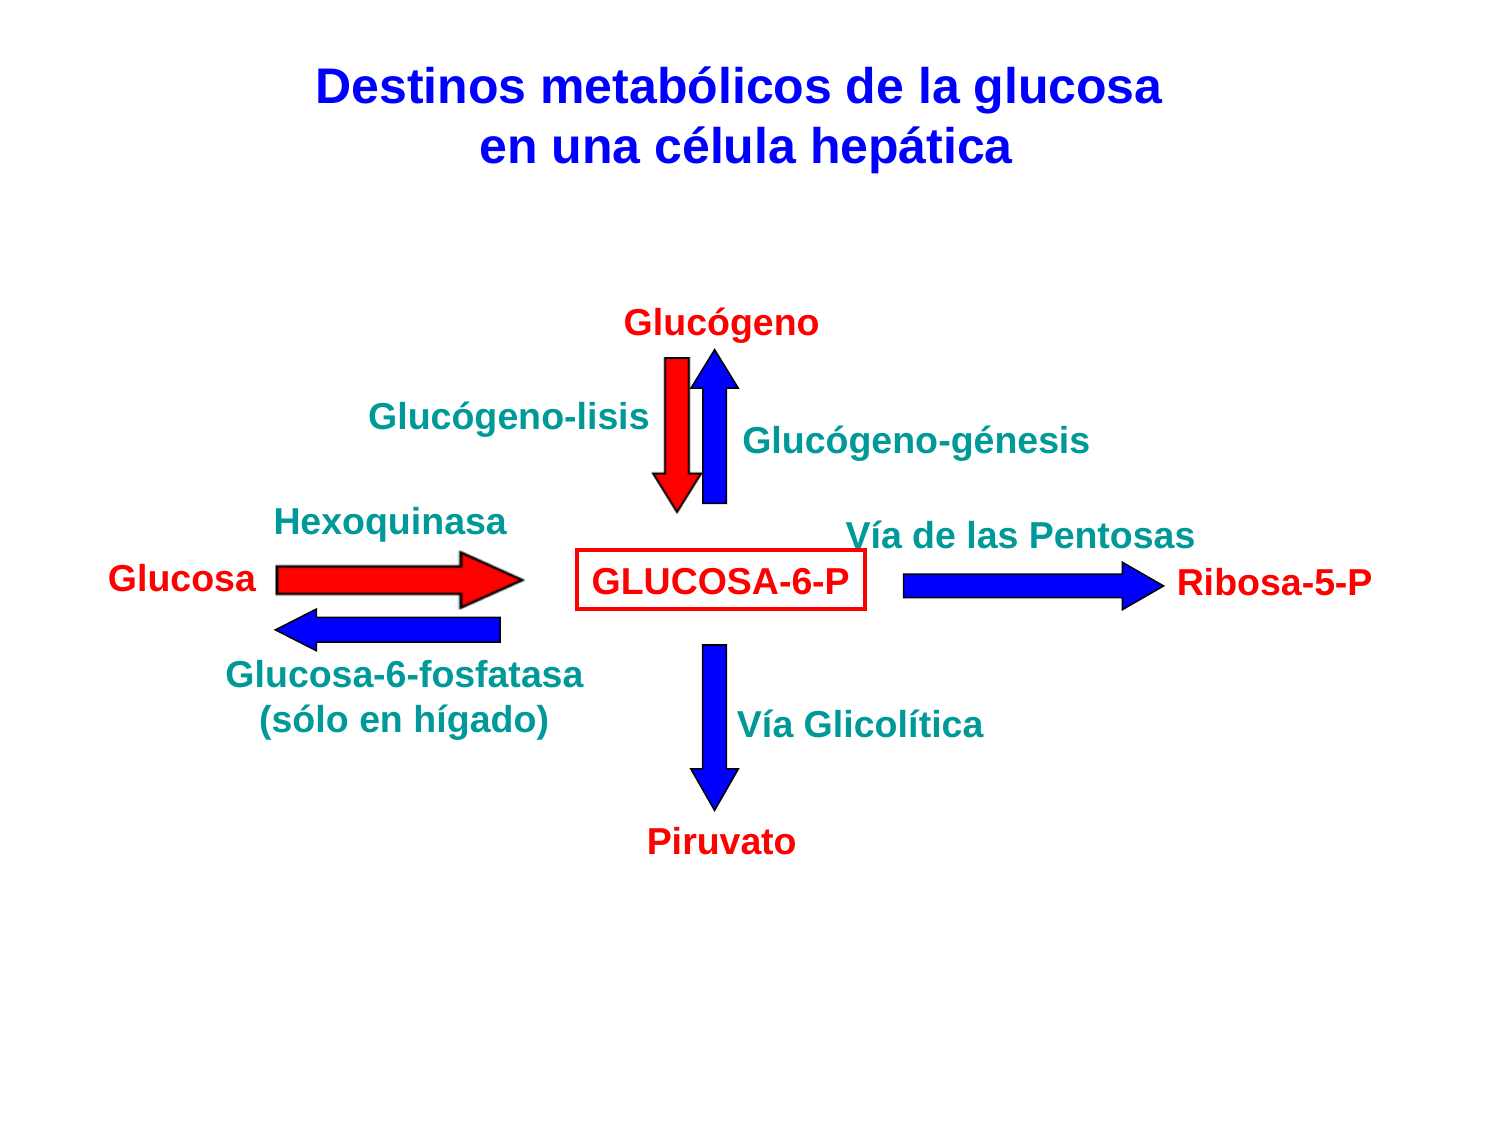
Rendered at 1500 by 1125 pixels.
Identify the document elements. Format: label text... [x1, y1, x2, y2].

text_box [631, 644, 999, 870]
text_box Hexoquinasa [434, 490, 522, 545]
picture [370, 455, 430, 706]
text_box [92, 546, 601, 749]
text_box GLUCOSA-6-P [604, 549, 825, 610]
text_box Destinos metabólicos de la glucosa en una célula hepática [300, 45, 1192, 181]
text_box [608, 290, 1106, 504]
text_box Glucógeno-lisis [353, 385, 603, 445]
picture [651, 357, 703, 514]
text_box Hexoquinasa [258, 490, 365, 545]
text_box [830, 503, 1389, 612]
